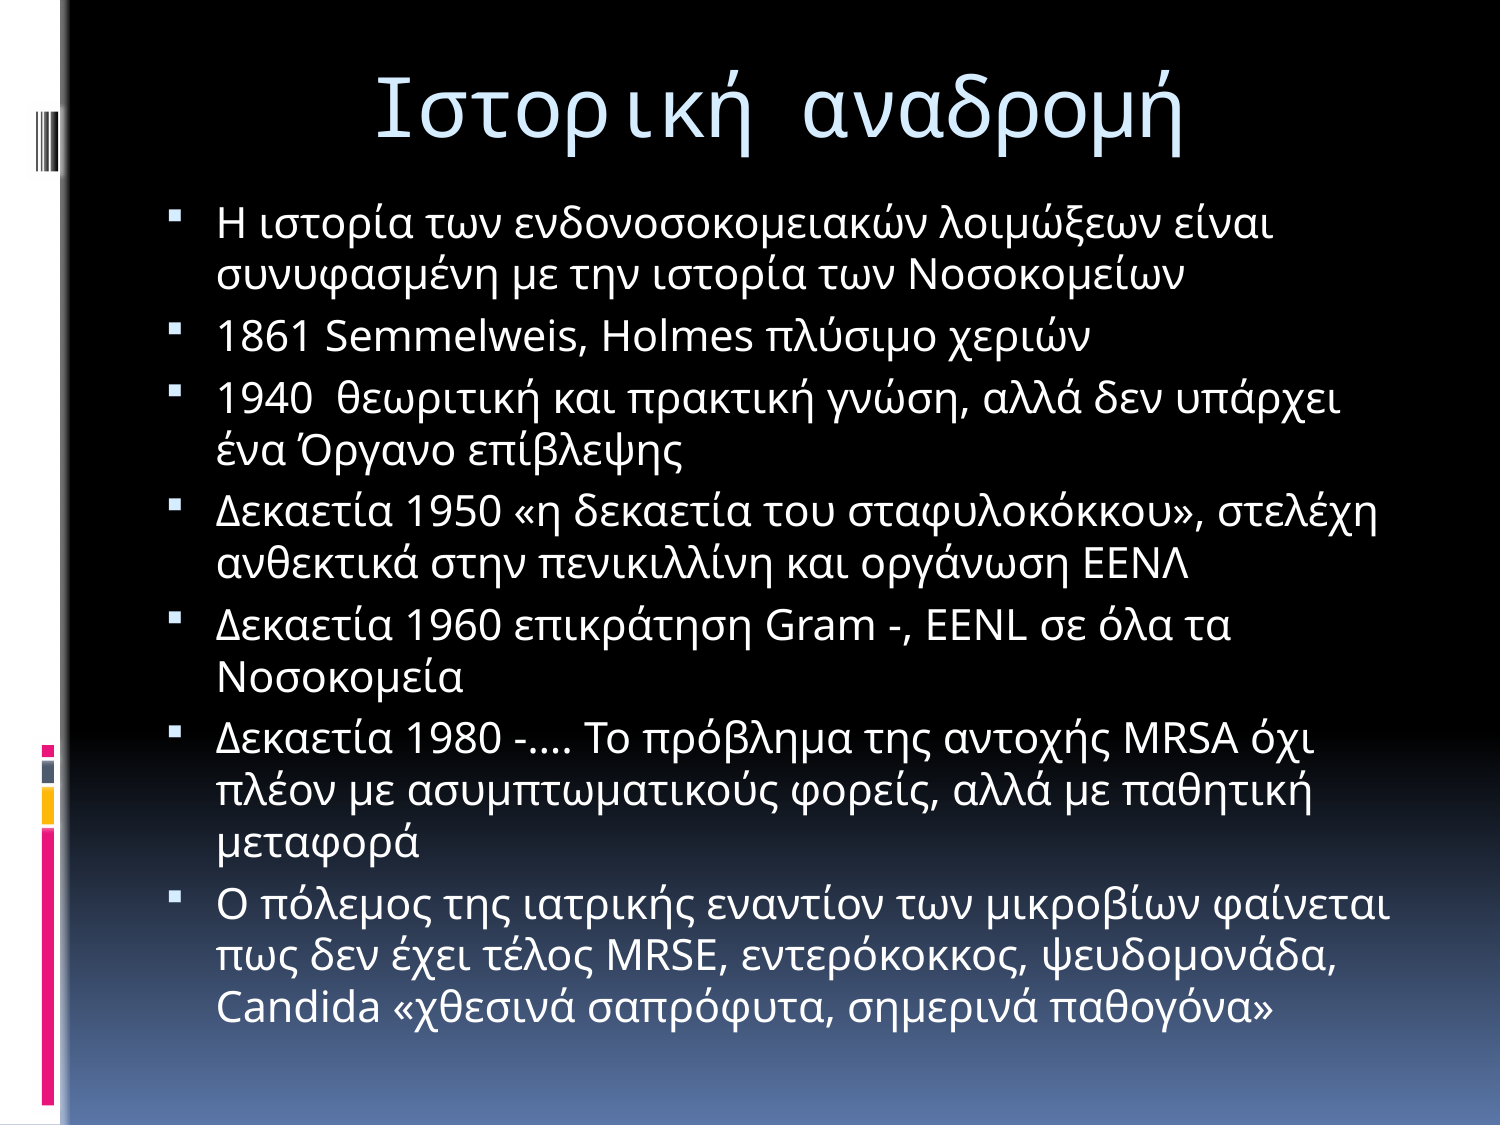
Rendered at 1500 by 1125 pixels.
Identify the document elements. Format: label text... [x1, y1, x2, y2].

title Ιστορική αναδρομή [140, 46, 1416, 187]
list Η ιστορία των ενδονοσοκομειακών λοιμώξεων είναι συνυφασμένη με την ιστορία των Νοσοκομείων 1861 Semmelweis, Holmes πλύσιμο χεριών 1940 θεωριτική και πρακτική γνώση, αλλά δεν υπάρχει ένα Όργανο επίβλεψης Δεκαετία 1950 «η δεκαετία του σταφυλοκόκκου», στελέχη ανθεκτικά στην πενικιλλίνη και οργάνωση ΕΕΝΛ Δεκαετία 1960 επικράτηση Gram -, EENL σε όλα τα Νοσοκομεία Δεκαετία 1980 -…. Το πρόβλημα της αντοχής MRSA όχι πλέον με ασυμπτωματικούς φορείς, αλλά με παθητική μεταφορά Ο πόλεμος της ιατρικής εναντίον των μικροβίων φαίνεται πως δεν έχει τέλος MRSE, εντερόκοκκος, ψευδομονάδα, Candida «χθεσινά σαπρόφυτα, σημερινά παθογόνα» [140, 187, 1416, 1091]
